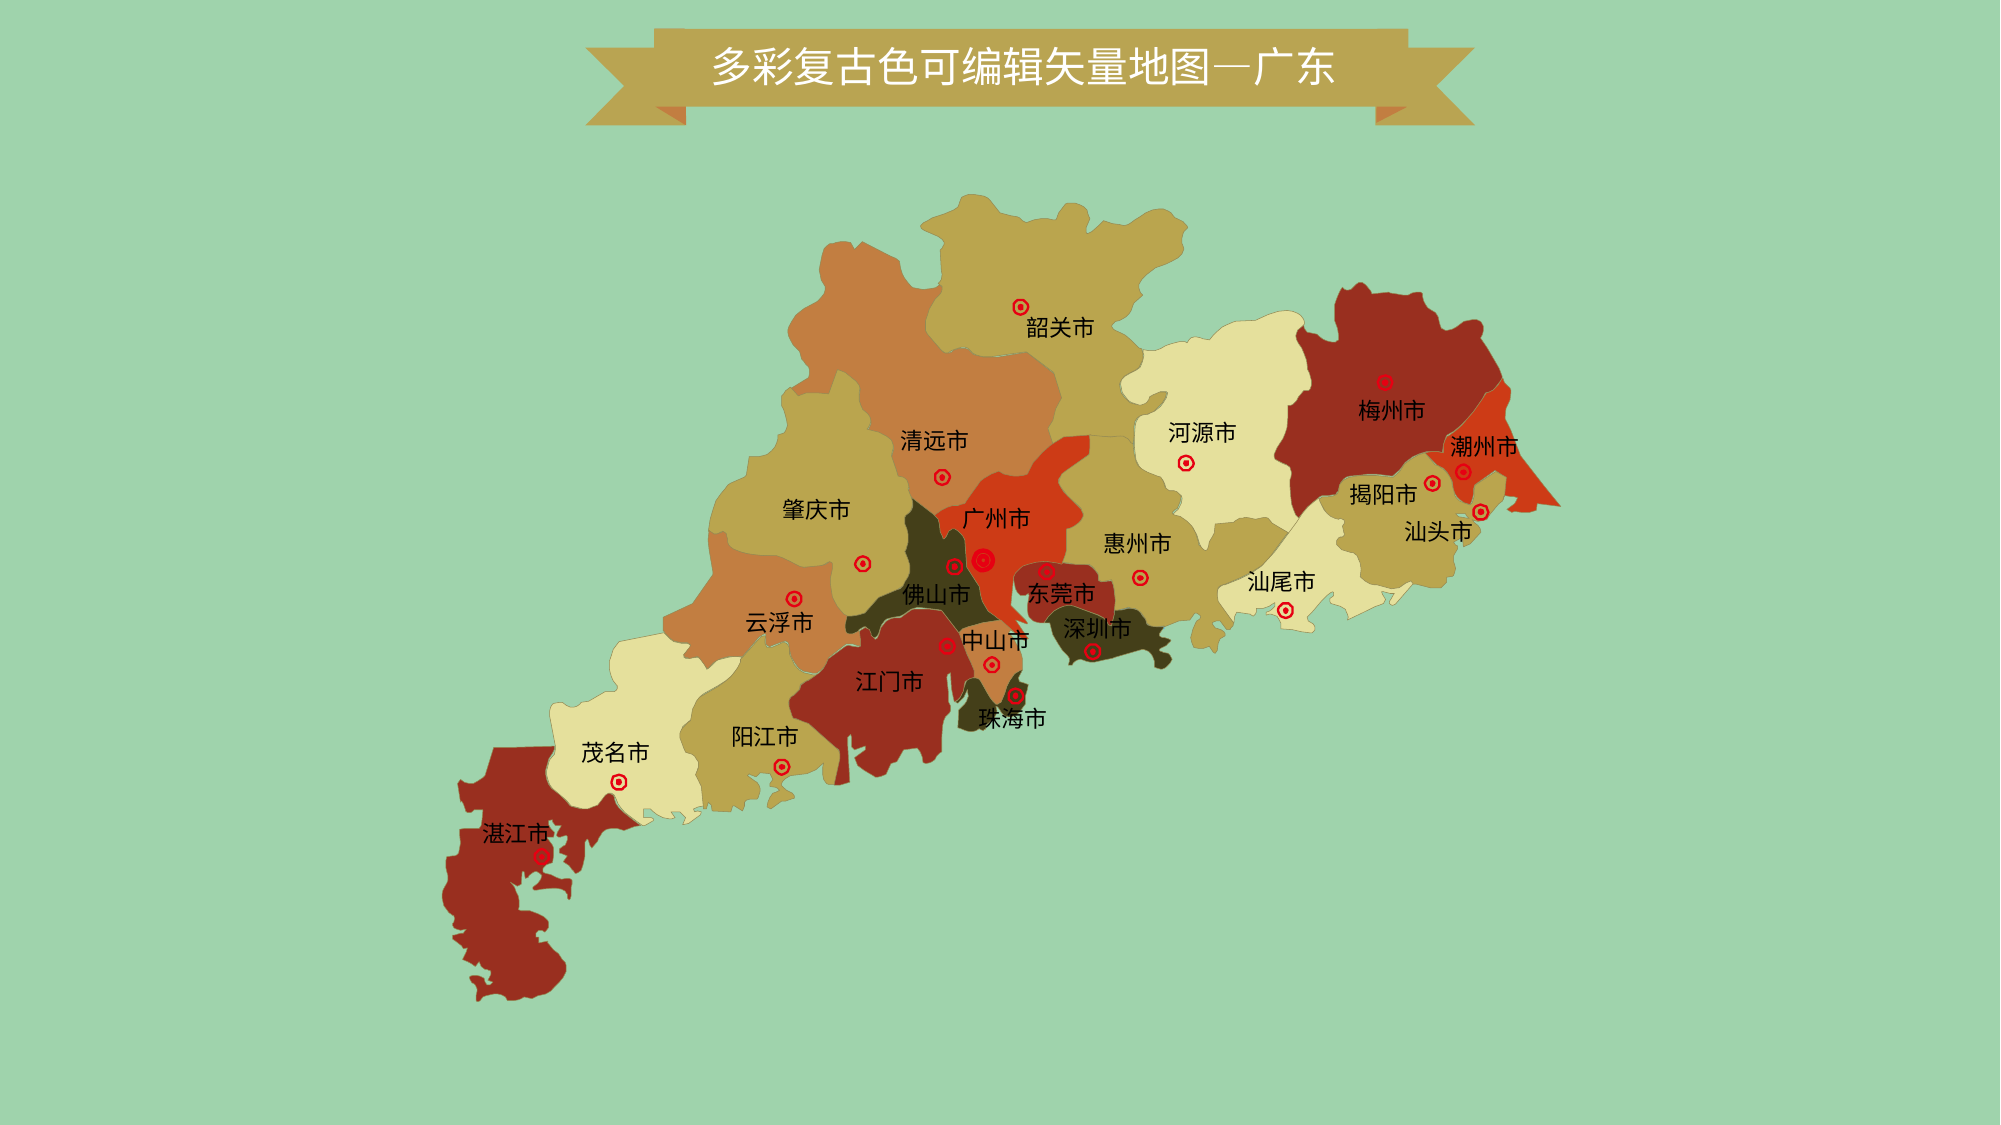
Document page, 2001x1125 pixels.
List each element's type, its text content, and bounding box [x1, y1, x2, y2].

text_box [973, 550, 994, 571]
text_box 云浮市 [730, 601, 849, 644]
text_box [1277, 603, 1293, 619]
text_box [432, 184, 1584, 1012]
text_box [1462, 376, 1513, 425]
text_box [1118, 308, 1314, 538]
text_box [660, 528, 837, 671]
text_box [1456, 468, 1471, 480]
text_box [785, 239, 1059, 512]
text_box 珠海市 [963, 697, 1082, 740]
text_box 湛江市 [467, 812, 586, 855]
text_box [966, 433, 1087, 497]
text_box [1220, 584, 1323, 635]
text_box [1339, 516, 1458, 591]
text_box 汕尾市 [1233, 560, 1352, 603]
text_box [439, 826, 575, 1004]
text_box [1133, 571, 1148, 585]
text_box 东莞市 [1013, 572, 1132, 615]
text_box [979, 556, 988, 566]
text_box [974, 662, 1025, 697]
text_box [1426, 449, 1435, 460]
text_box [455, 744, 582, 815]
text_box [984, 662, 999, 672]
text_box [1453, 469, 1509, 510]
text_box [1013, 300, 1028, 305]
text_box [964, 680, 986, 697]
text_box 惠州市 [1088, 521, 1208, 564]
text_box [855, 556, 870, 572]
text_box [1377, 375, 1393, 389]
text_box [1473, 504, 1488, 510]
text_box [1021, 564, 1044, 572]
text_box [559, 796, 641, 876]
text_box [1065, 650, 1175, 672]
text_box [1008, 688, 1024, 697]
text_box 佛山市 [887, 573, 1006, 616]
text_box [959, 662, 977, 702]
text_box [786, 616, 957, 788]
text_box [1277, 280, 1505, 514]
text_box [611, 774, 627, 790]
text_box 广州市 [948, 497, 1067, 540]
text_box [1395, 450, 1449, 472]
text_box 中山市 [946, 619, 1065, 662]
text_box [786, 591, 802, 601]
text_box [935, 470, 951, 485]
text_box [954, 699, 963, 732]
text_box 清远市 [885, 419, 1004, 462]
text_box 揭阳市 [1334, 472, 1453, 516]
text_box 茂名市 [566, 730, 685, 773]
text_box [786, 644, 843, 675]
text_box 潮州市 [1435, 425, 1554, 468]
text_box [1039, 564, 1054, 572]
text_box 河源市 [1153, 411, 1272, 454]
text_box [1008, 672, 1031, 697]
text_box [1026, 615, 1046, 619]
text_box [534, 855, 549, 864]
text_box [940, 639, 946, 654]
text_box [1085, 650, 1100, 660]
text_box [918, 192, 1190, 442]
text_box [902, 495, 973, 573]
text_box [947, 559, 962, 573]
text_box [584, 28, 1476, 126]
text_box [1271, 496, 1415, 622]
text_box [774, 759, 790, 775]
text_box 韶关市 [1011, 305, 1130, 349]
text_box 深圳市 [1048, 607, 1167, 650]
text_box [1319, 493, 1334, 515]
text_box 江门市 [840, 660, 959, 703]
text_box 阳江市 [716, 715, 835, 758]
text_box [544, 631, 738, 828]
text_box [1056, 432, 1291, 656]
text_box [678, 644, 837, 814]
text_box [706, 367, 914, 614]
text_box [1179, 455, 1194, 471]
text_box 梅州市 [1343, 389, 1462, 432]
text_box [1447, 468, 1563, 515]
text_box [967, 540, 1064, 619]
text_box 肇庆市 [768, 488, 887, 531]
text_box 汕头市 [1389, 510, 1508, 553]
text_box [1167, 636, 1173, 648]
text_box [1067, 500, 1081, 526]
text_box [1051, 565, 1093, 572]
text_box [849, 591, 889, 635]
text_box [935, 504, 948, 534]
text_box [849, 629, 858, 644]
